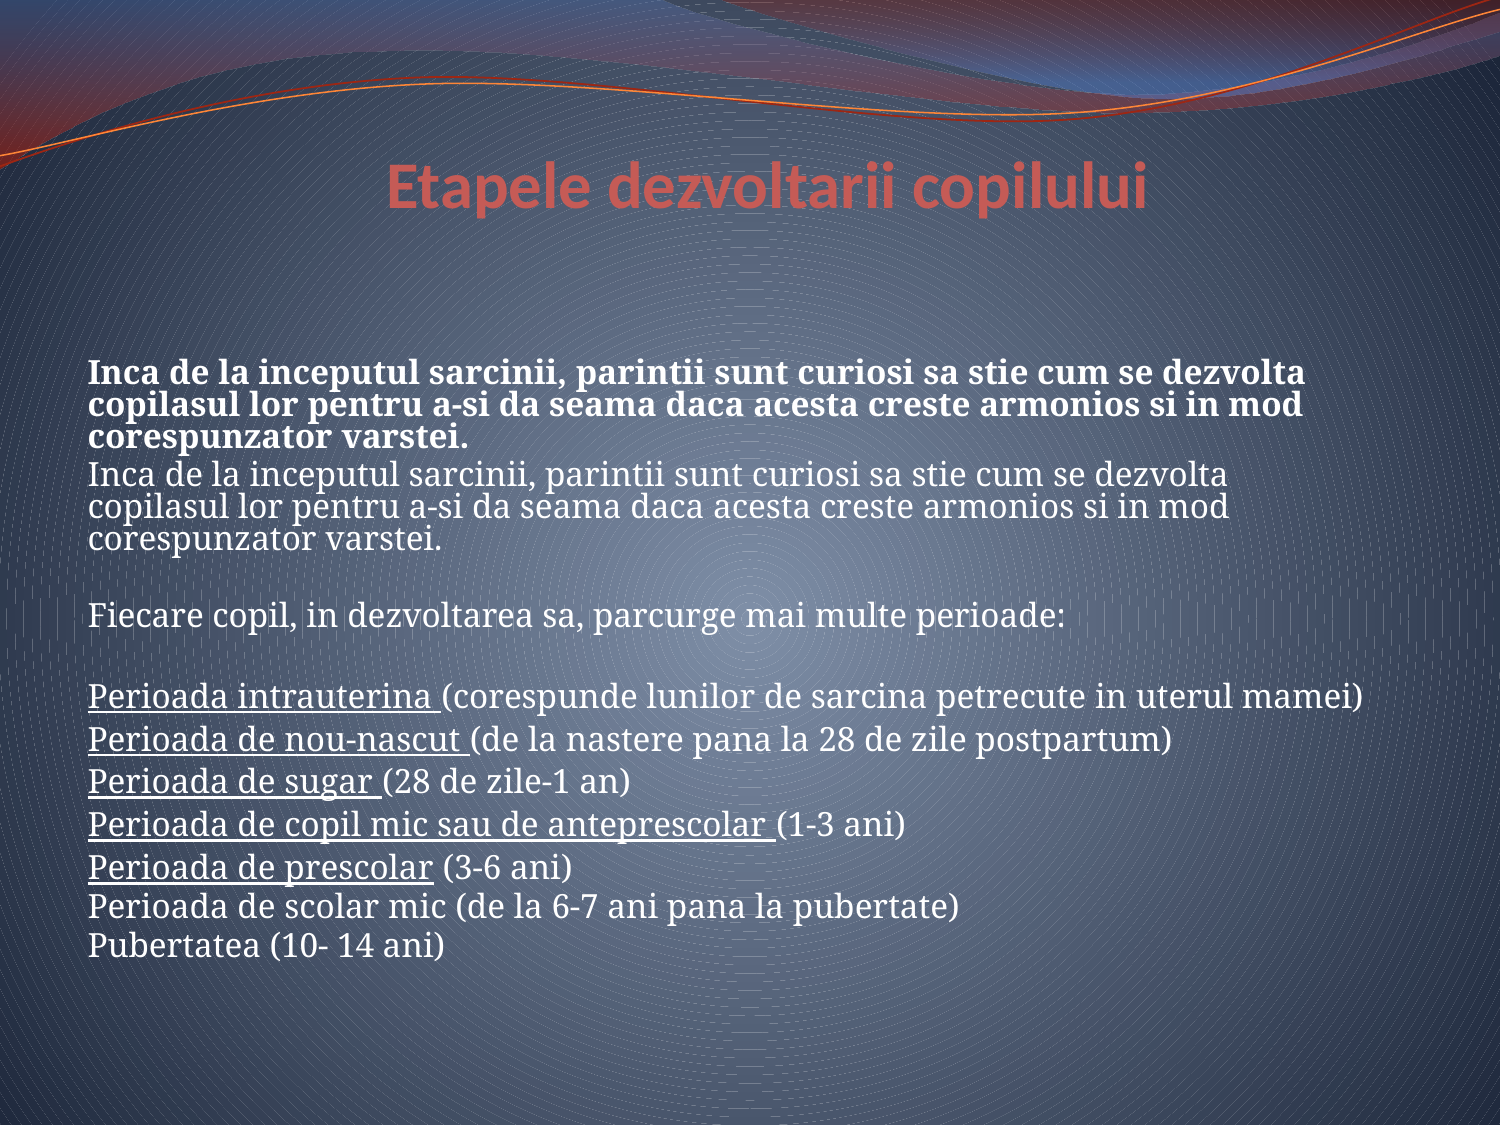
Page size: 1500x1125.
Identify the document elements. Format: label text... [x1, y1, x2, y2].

subtitle Inca de la inceputul sarcinii, parintii sunt curiosi sa stie cum se dezvolta copilasul lor pentru a-si da seama daca acesta creste armonios si in mod corespunzator varstei. Inca de la inceputul sarcinii, parintii sunt curiosi sa stie cum se dezvolta copilasul lor pentru a-si da seama daca acesta creste armonios si in mod corespunzator varstei. Fiecare copil, in dezvoltarea sa, parcurge mai multe perioade: Perioada intrauterina (corespunde lunilor de sarcina petrecute in uterul mamei) Perioada de nou-nascut (de la nastere pana la 28 de zile postpartum) Perioada de sugar (28 de zile-1 an) Perioada de copil mic sau de anteprescolar (1-3 ani) Perioada de prescolar (3-6 ani) Perioada de scolar mic (de la 6-7 ani pana la pubertate) Pubertatea (10- 14 ani) [87, 351, 1377, 985]
title Etapele dezvoltarii copilului [0, 140, 1154, 303]
